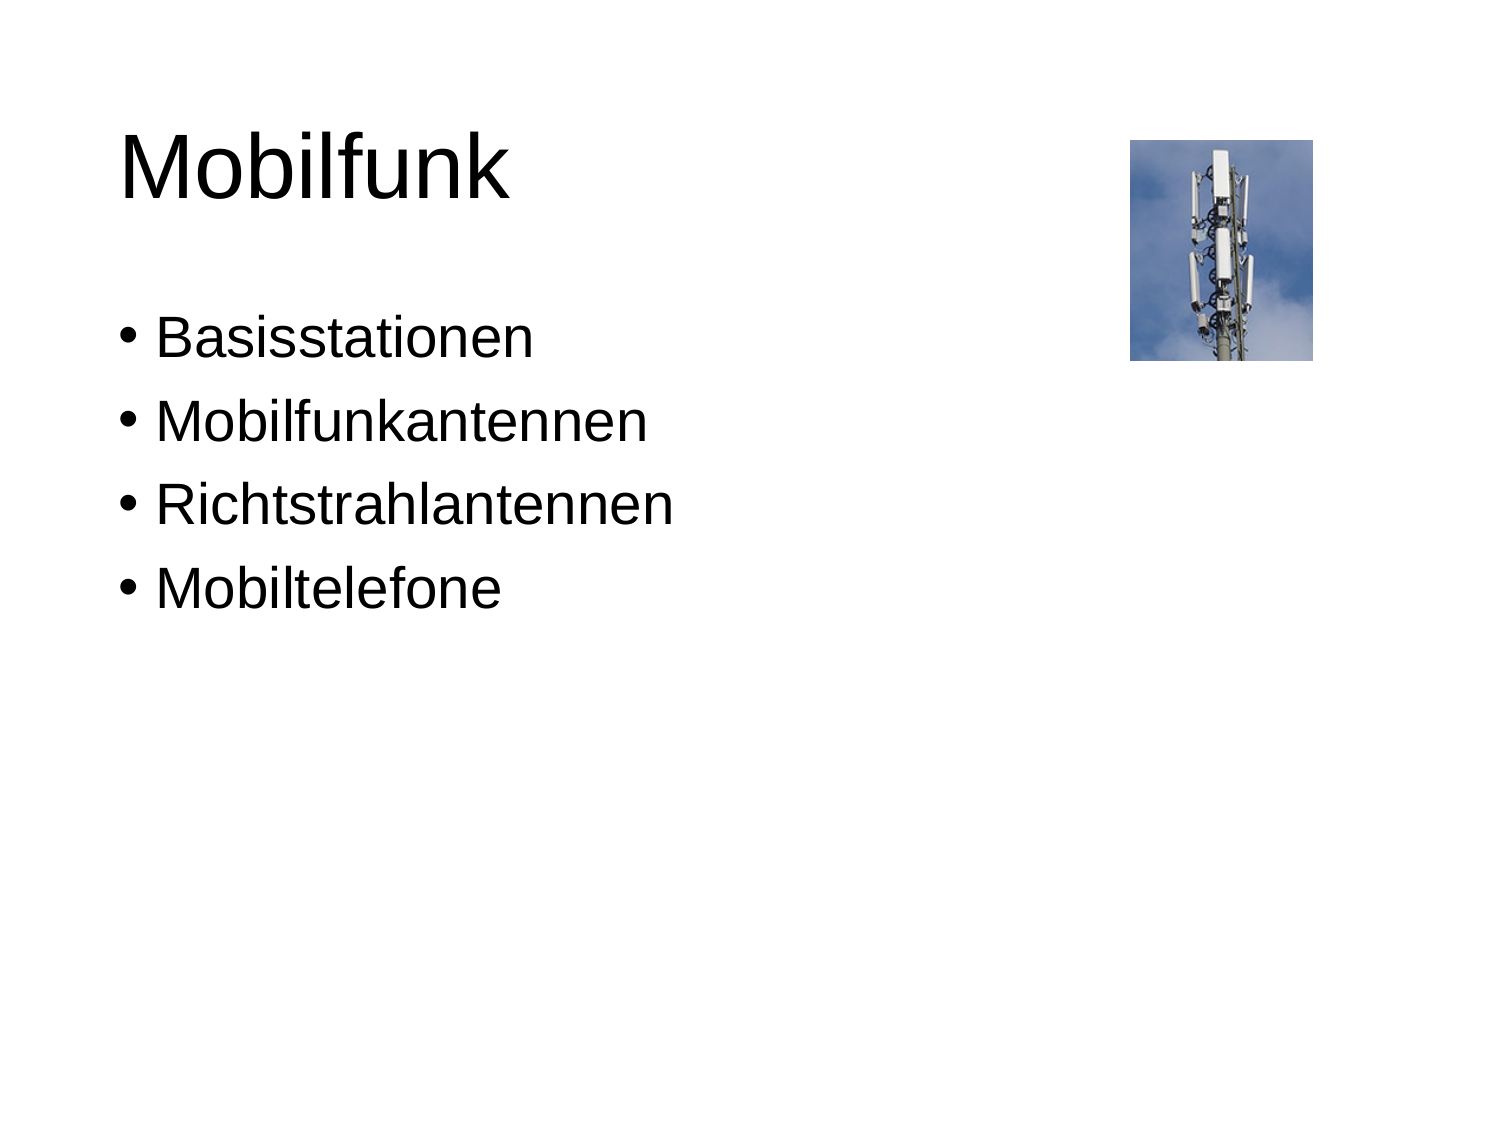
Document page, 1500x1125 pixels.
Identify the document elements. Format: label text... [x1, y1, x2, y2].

title Mobilfunk [103, 59, 1397, 278]
list Basisstationen Mobilfunkantennen Richtstrahlantennen Mobiltelefone [103, 299, 1397, 1014]
picture [1130, 140, 1313, 361]
